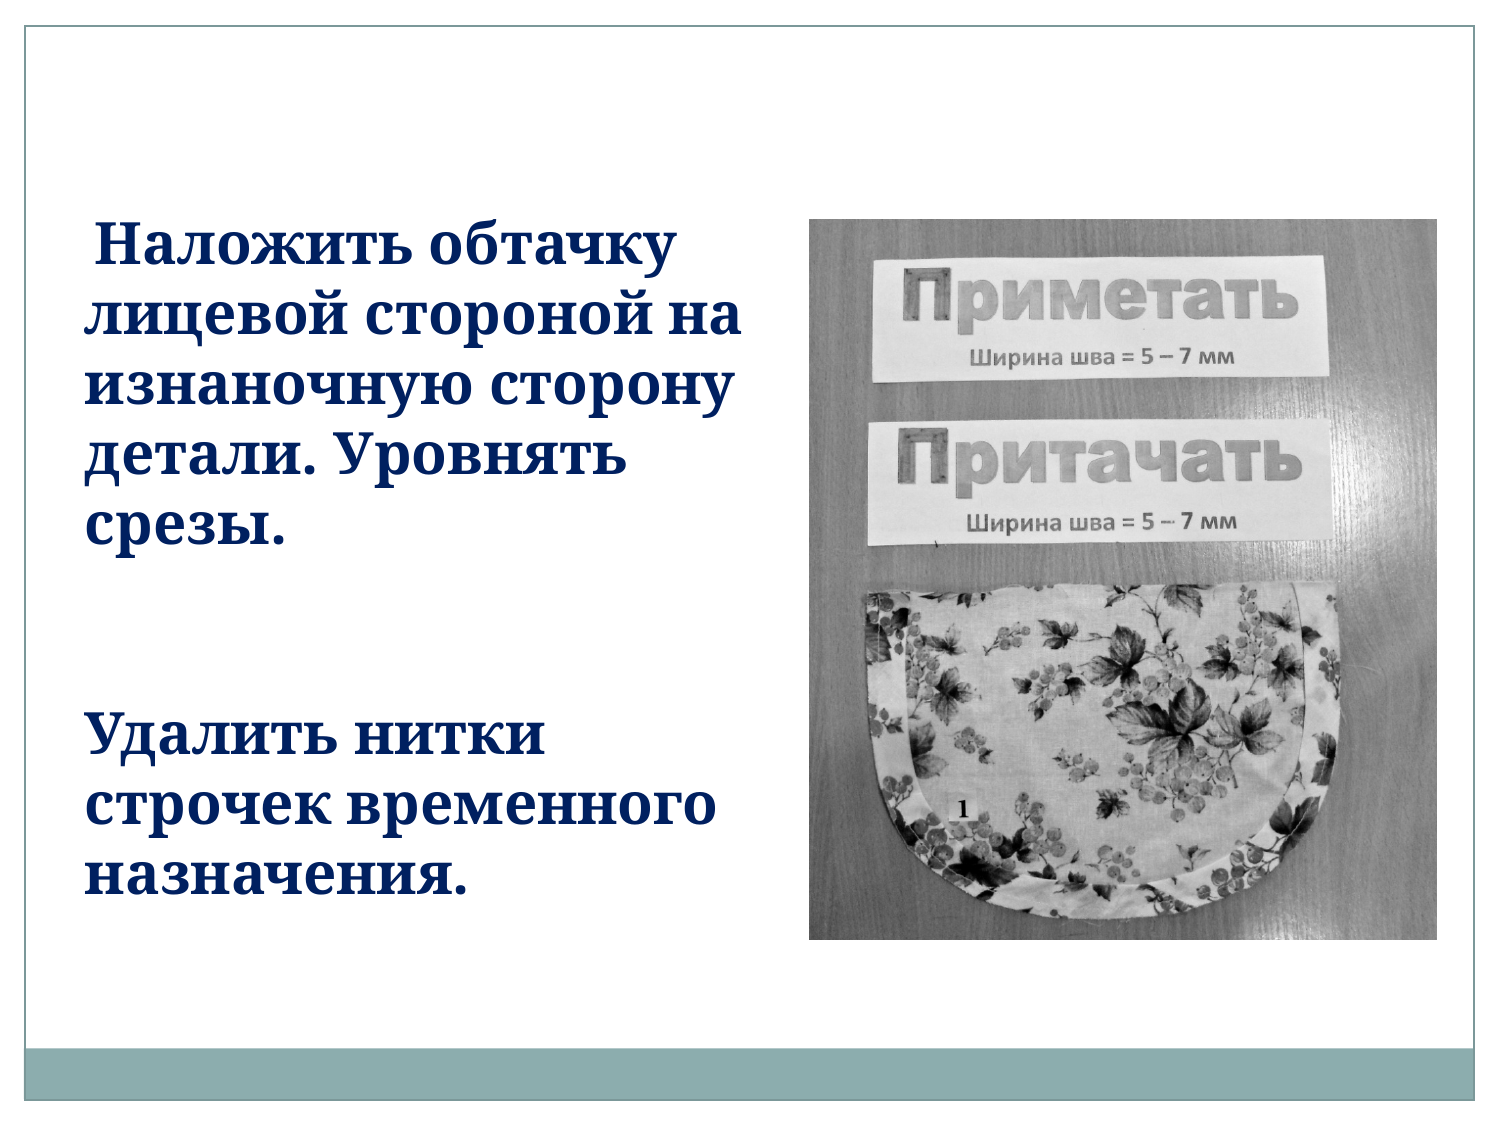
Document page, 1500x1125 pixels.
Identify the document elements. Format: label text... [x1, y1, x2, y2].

picture [808, 219, 1437, 941]
text_box Наложить обтачку лицевой стороной на изнаночную сторону детали. Уровнять срезы. Удалить нитки строчек временного назначения. [70, 199, 774, 914]
